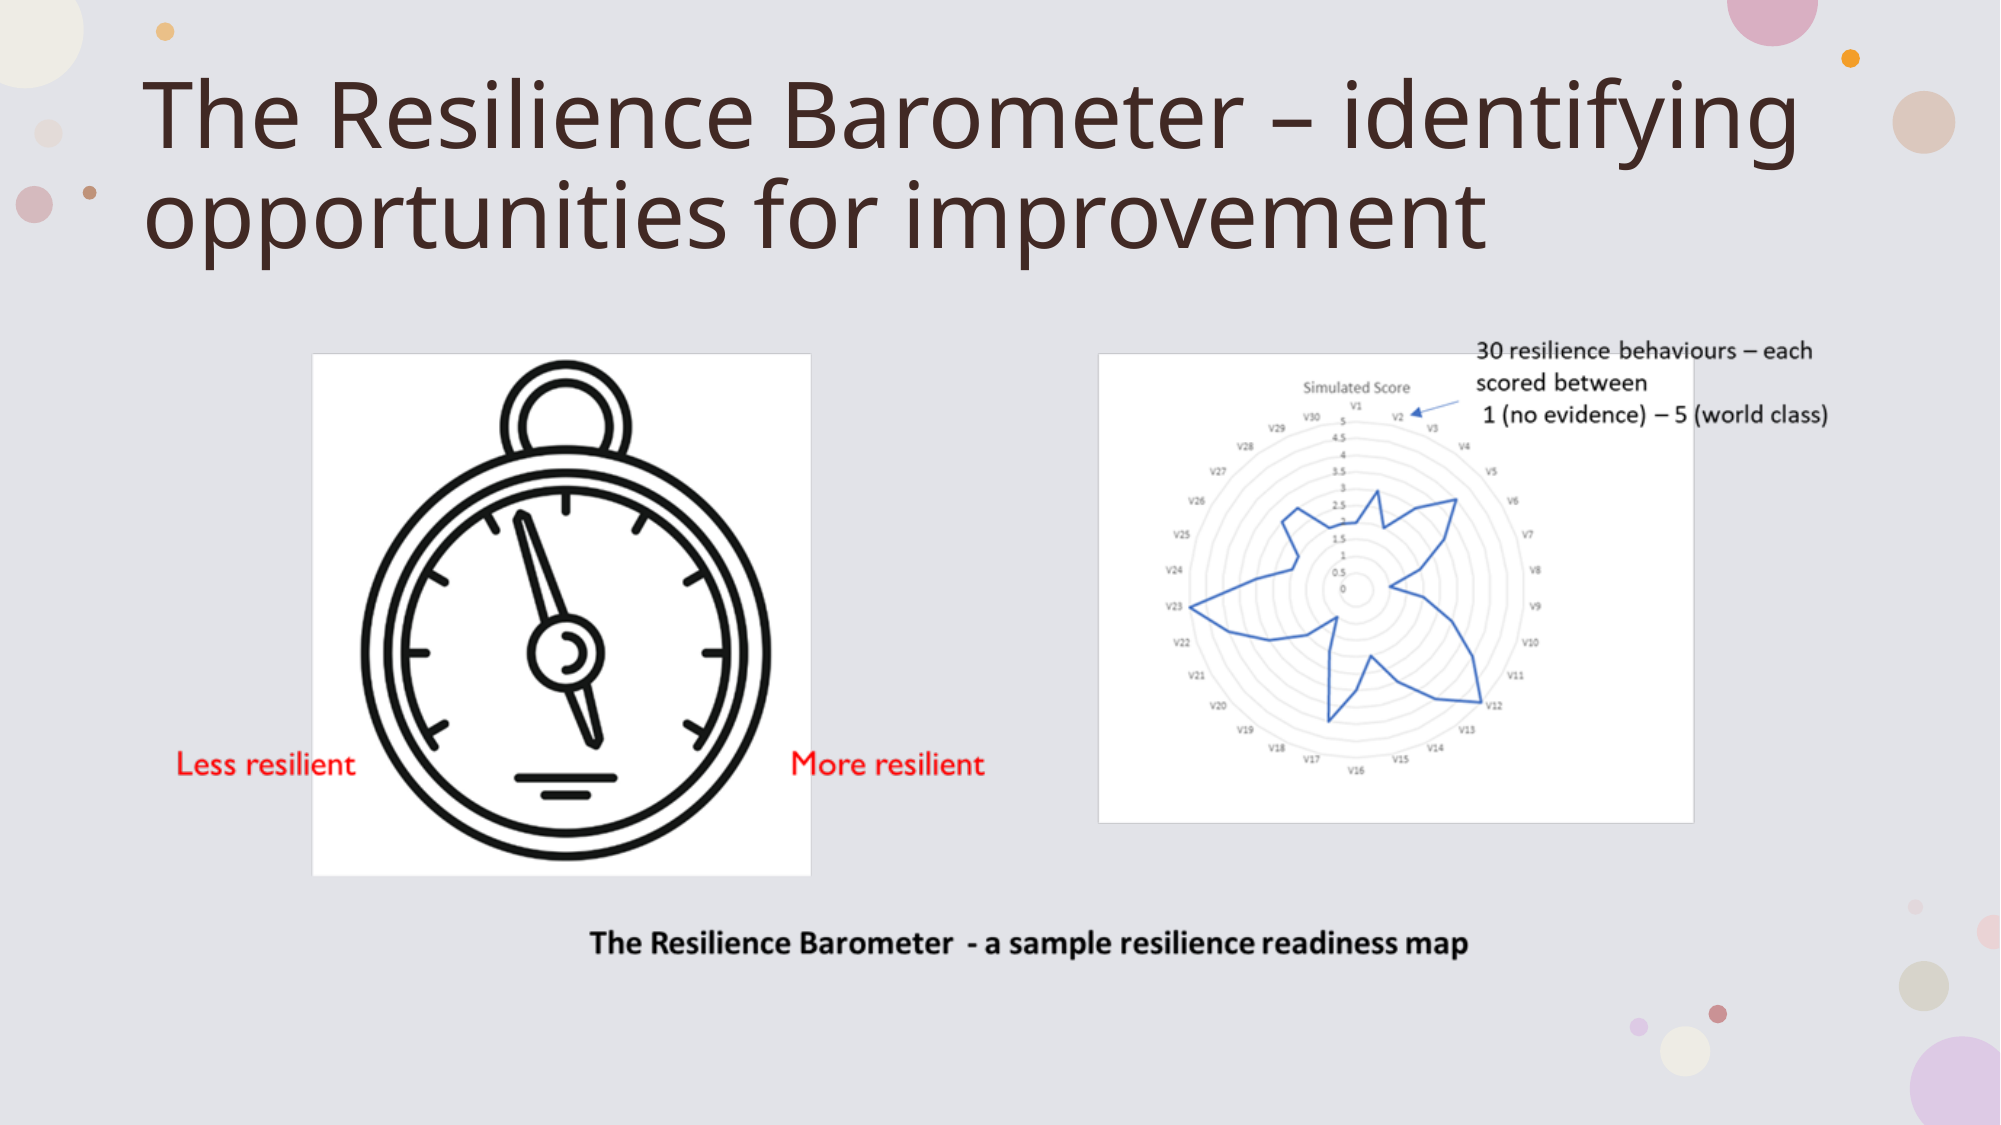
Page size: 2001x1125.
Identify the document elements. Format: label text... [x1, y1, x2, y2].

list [154, 326, 1860, 984]
title The Resilience Barometer – identifying opportunities for improvement [127, 59, 2000, 278]
